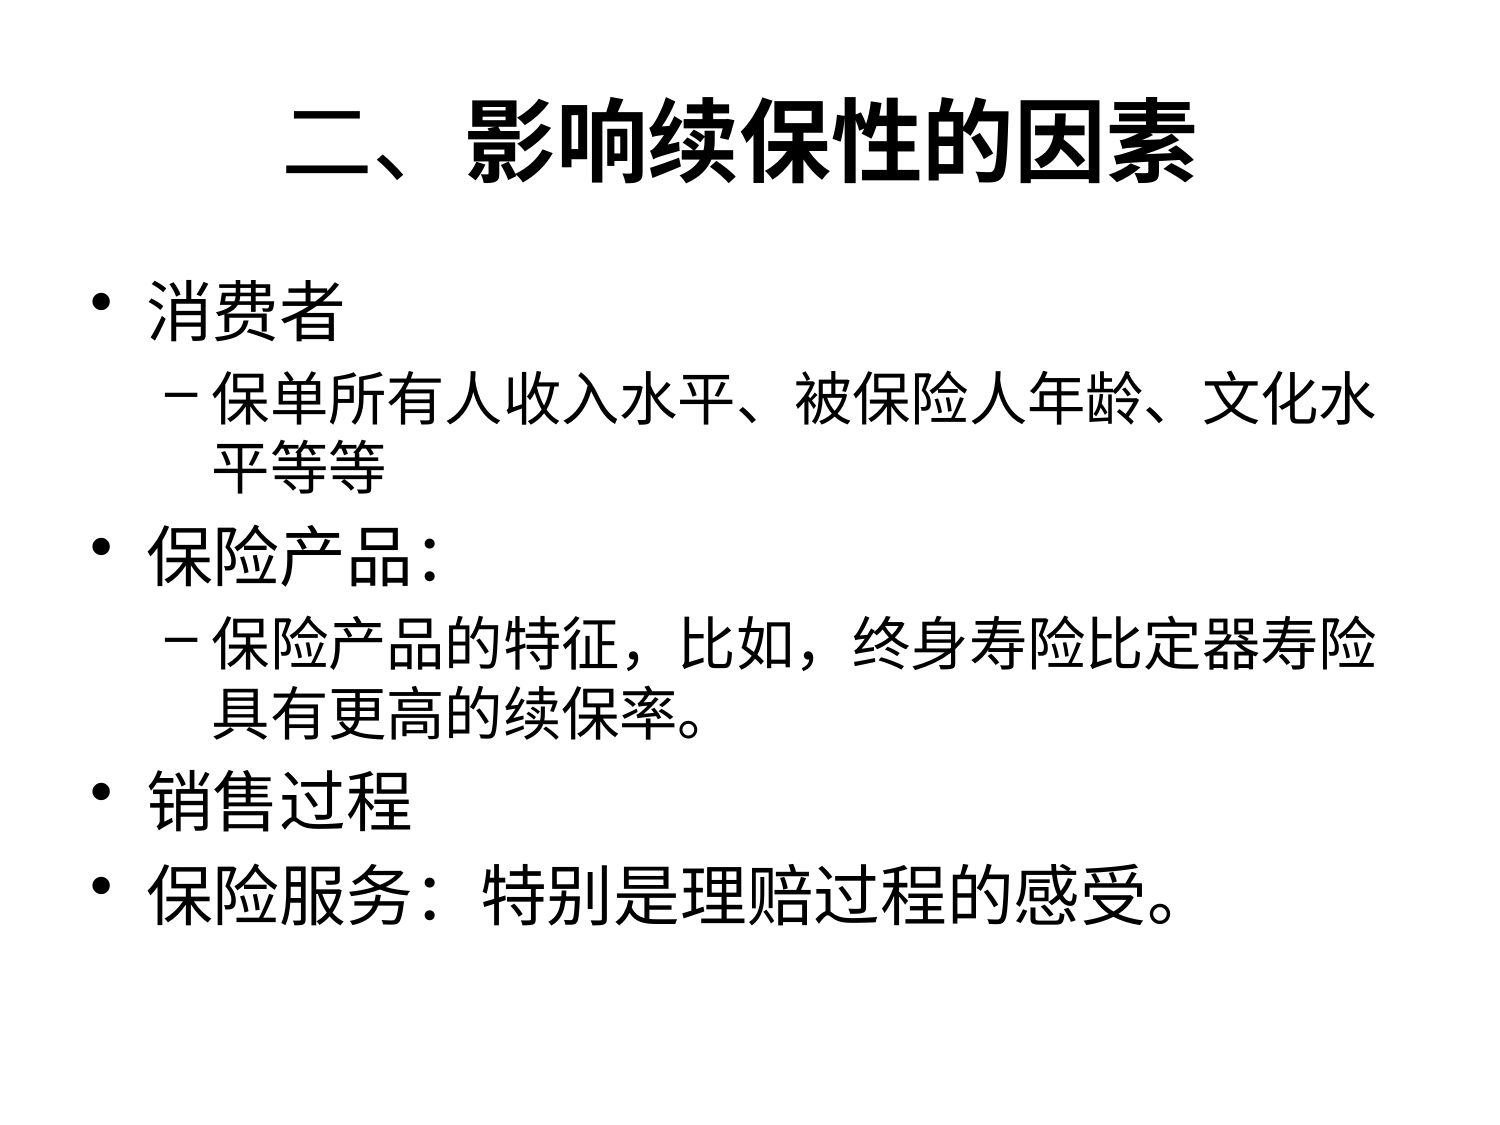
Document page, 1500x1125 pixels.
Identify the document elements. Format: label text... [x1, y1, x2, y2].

list 消费者 保单所有人收入水平、被保险人年龄、文化水平等等 保险产品： 保险产品的特征，比如，终身寿险比定器寿险具有更高的续保率。 销售过程 保险服务：特别是理赔过程的感受。 [75, 262, 1425, 1005]
title 二、影响续保性的因素 [75, 45, 1425, 233]
